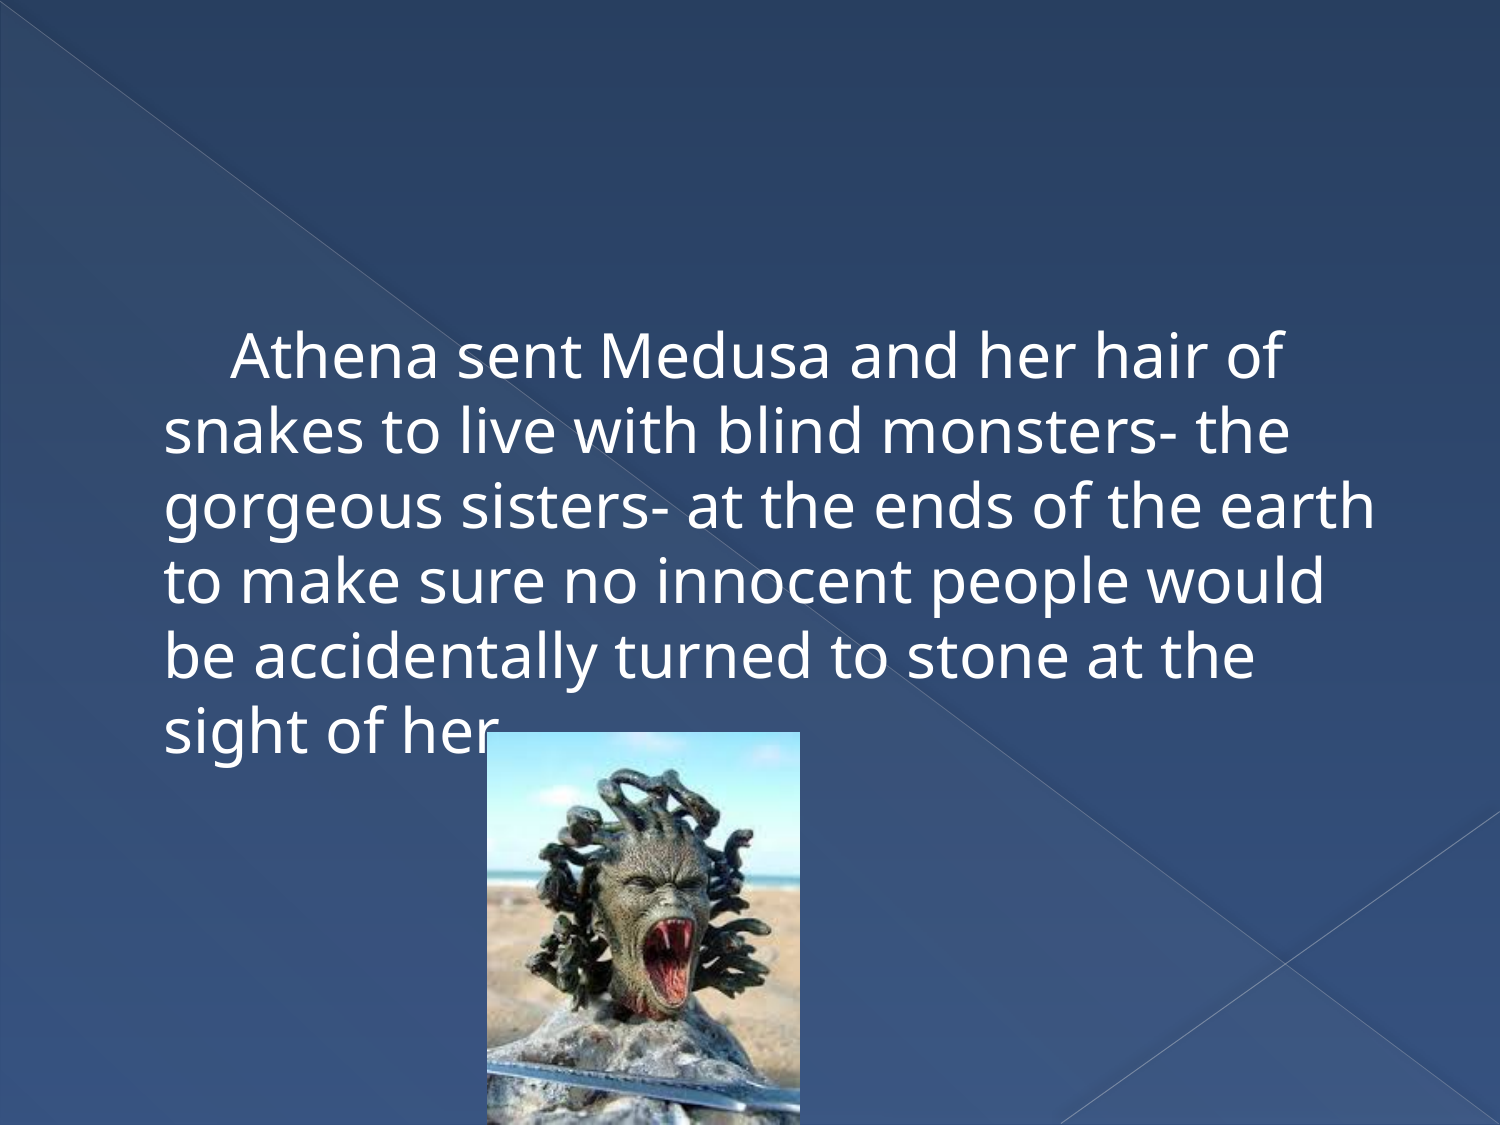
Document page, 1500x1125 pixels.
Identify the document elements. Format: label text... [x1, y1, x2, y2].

list Athena sent Medusa and her hair of snakes to live with blind monsters- the gorgeous sisters- at the ends of the earth to make sure no innocent people would be accidentally turned to stone at the sight of her. [75, 308, 1425, 1059]
picture [487, 732, 801, 1125]
